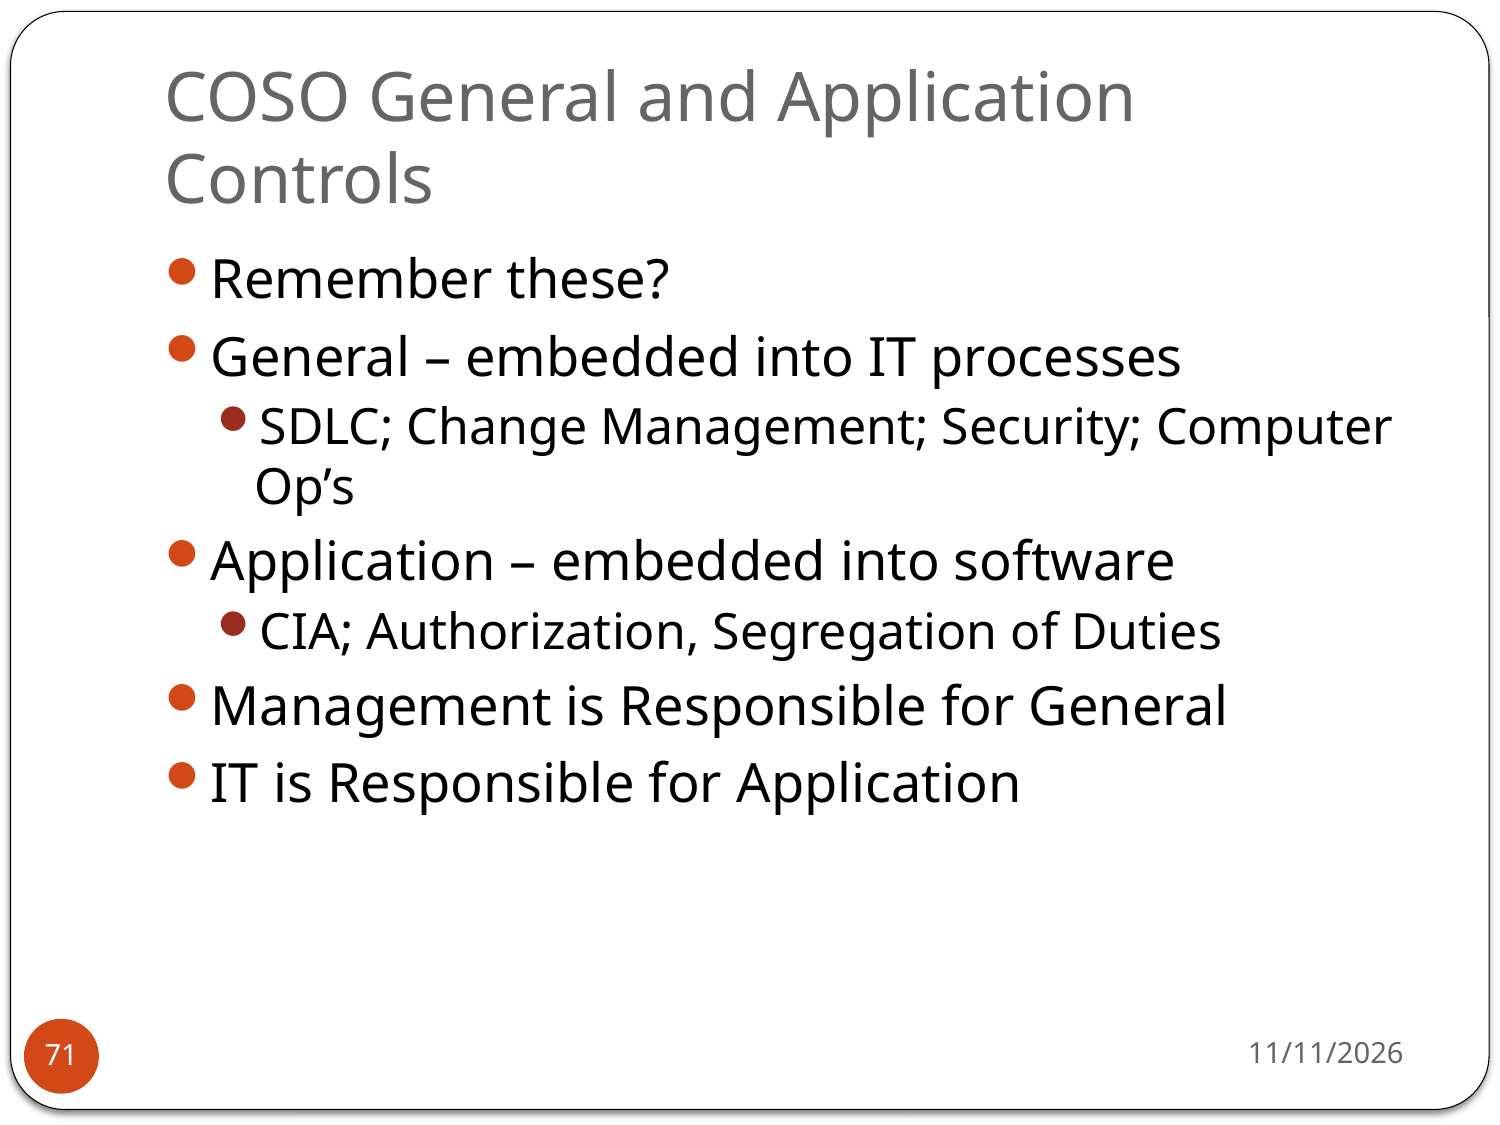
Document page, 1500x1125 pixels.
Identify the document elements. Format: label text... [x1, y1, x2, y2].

list Remember these? General – embedded into IT processes SDLC; Change Management; Security; Computer Op’s Application – embedded into software CIA; Authorization, Segregation of Duties Management is Responsible for General IT is Responsible for Application [150, 237, 1425, 988]
title COSO General and Application Controls [150, 45, 1425, 233]
slide_number 71 [23, 1018, 99, 1094]
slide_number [1012, 1015, 1419, 1094]
